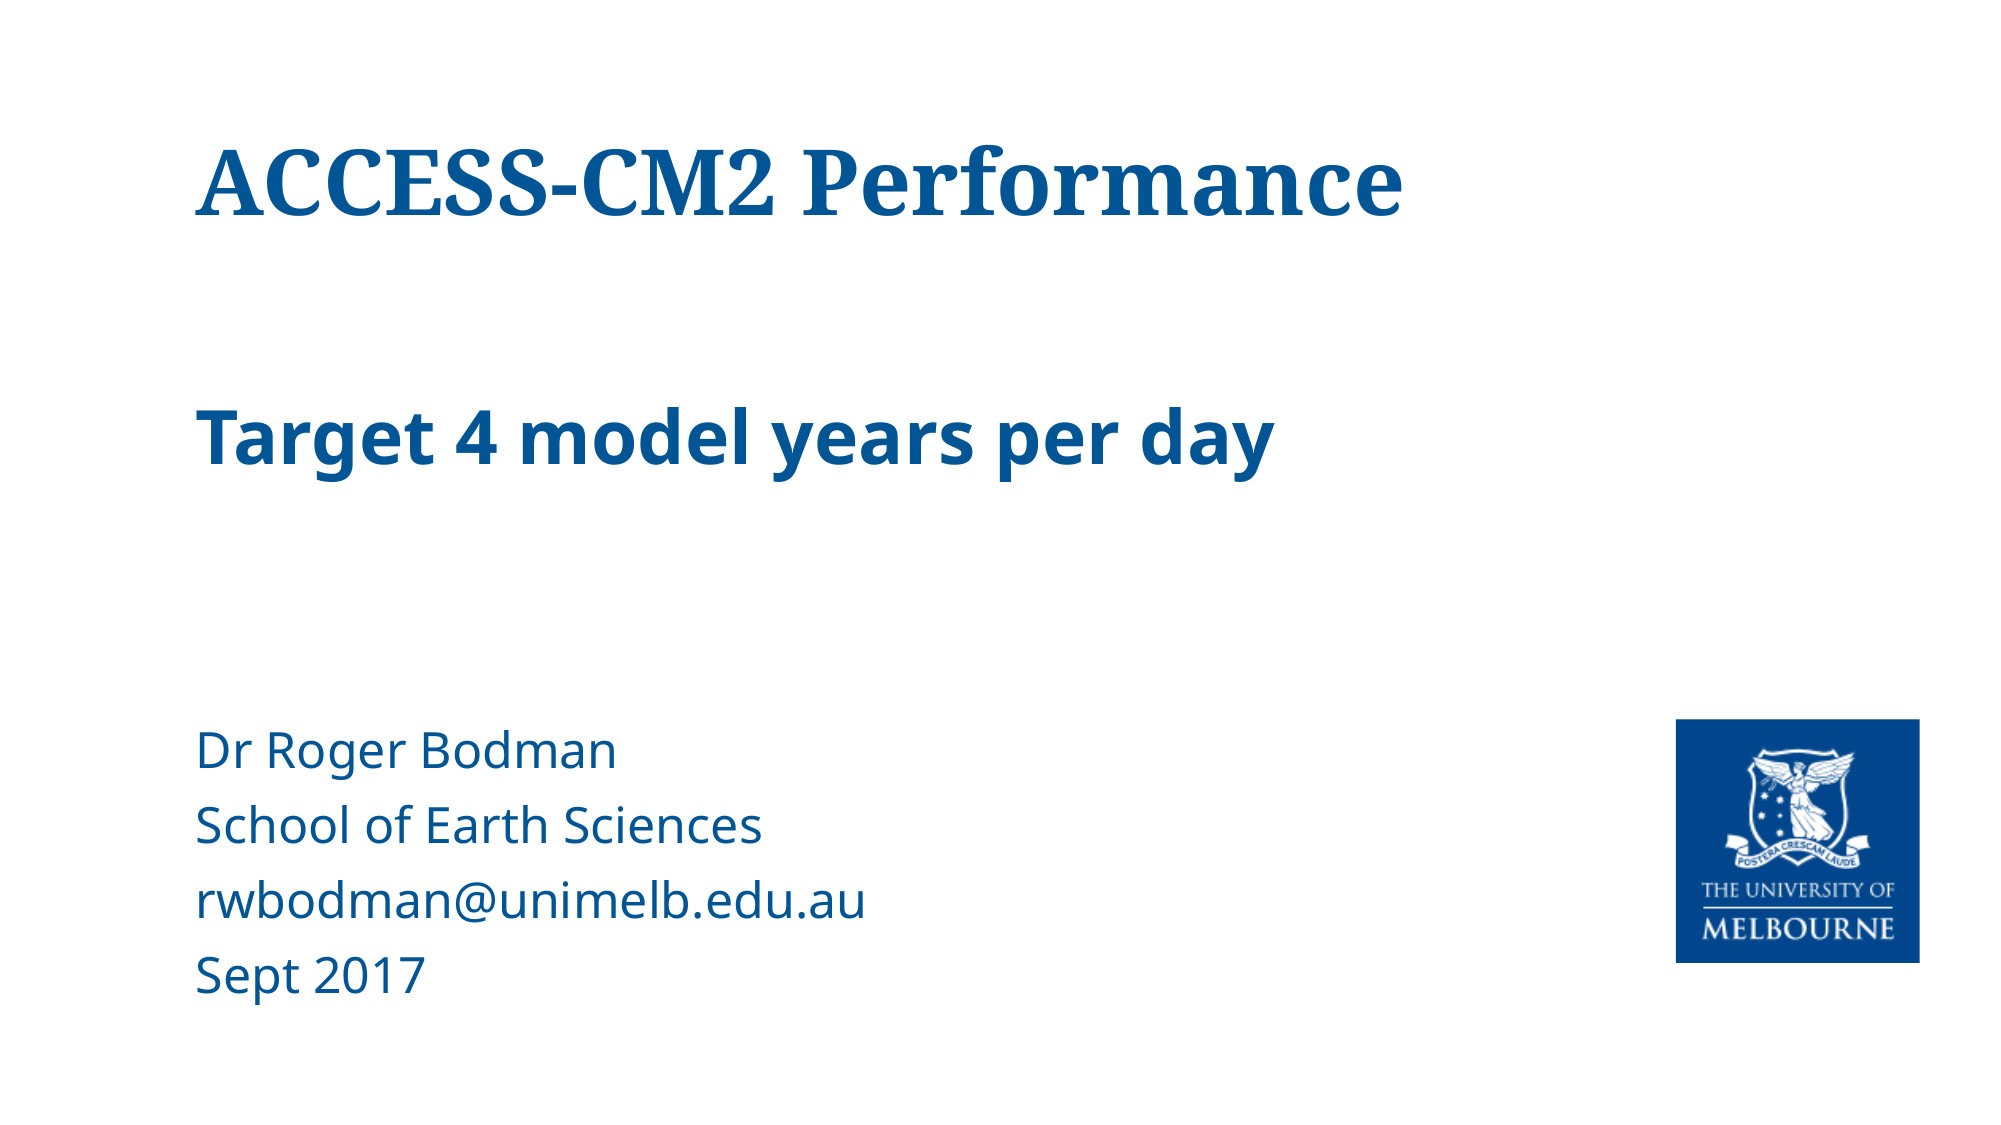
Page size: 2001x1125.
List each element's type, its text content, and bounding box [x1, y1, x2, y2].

text_box Dr Roger Bodman School of Earth Sciences rwbodman@unimelb.edu.au Sept 2017 [180, 718, 1499, 1013]
text_box Target 4 model years per day [180, 392, 1499, 481]
text_box ACCESS-CM2 Performance [180, 121, 1433, 243]
picture [1675, 718, 1920, 963]
